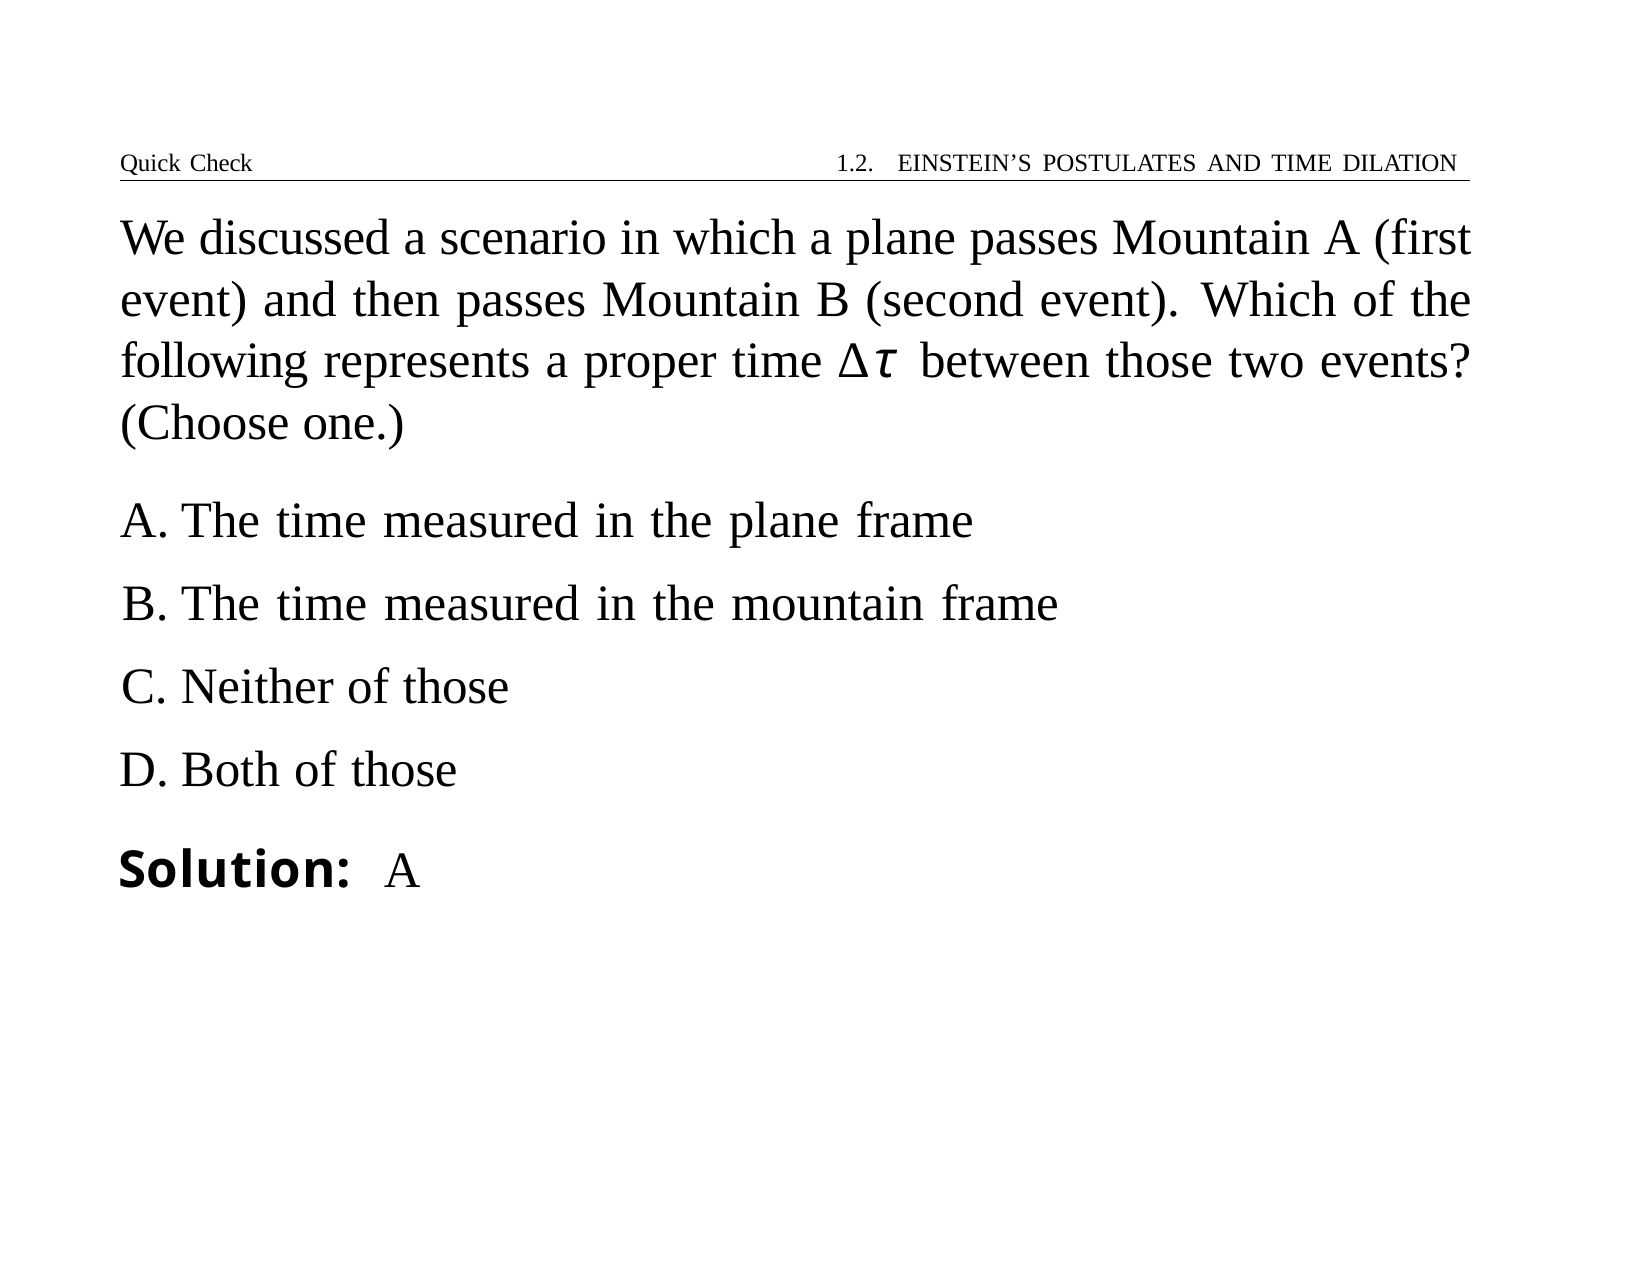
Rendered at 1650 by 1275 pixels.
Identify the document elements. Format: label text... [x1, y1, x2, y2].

text_box The time measured in the plane frame The time measured in the mountain frame Neither of those Both of those Solution: A [116, 462, 1064, 898]
text_box Quick Check 1.2. EINSTEIN’S POSTULATES AND TIME DILATION [117, 144, 1473, 176]
title We discussed a scenario in which a plane passes Mountain A (first event) and then passes Mountain B (second event). Which of the following represents a proper time ∆τ between those two events? (Choose one.) [117, 201, 1473, 450]
